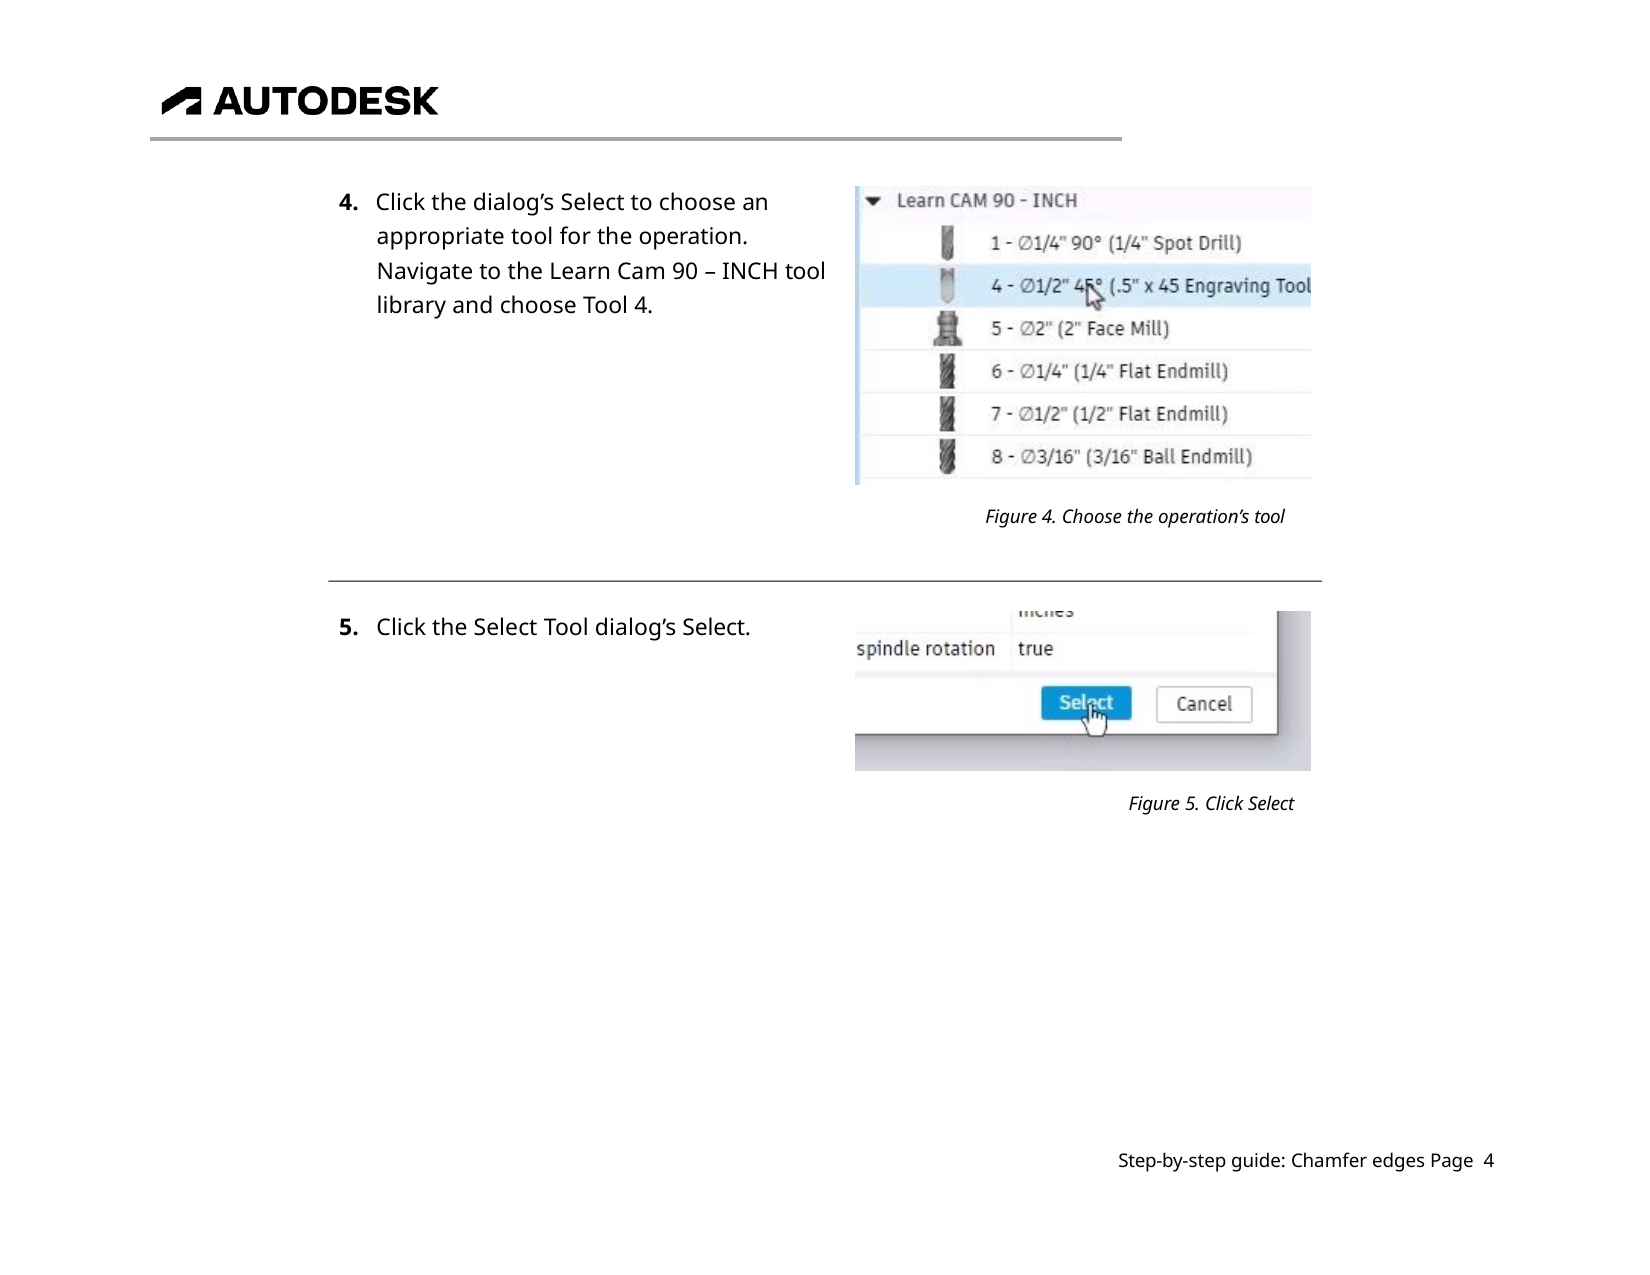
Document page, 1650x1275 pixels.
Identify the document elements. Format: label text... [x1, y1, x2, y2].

slide_number Step-by-step guide: Chamfer edges Page 3 [1116, 1145, 1509, 1275]
text_box Figure 4. Choose the operation’s tool [983, 502, 1313, 527]
picture [161, 86, 439, 115]
text_box 4. Click the dialog’s Select to choose an appropriate tool for the operation. Navigate to the Learn Cam 90 – INCH tool library and choose Tool 4. [337, 178, 832, 318]
picture [854, 186, 1311, 485]
text_box 5. Click the Select Tool dialog’s Select. [337, 610, 765, 641]
text_box Figure 5. Click Select [1126, 789, 1313, 814]
picture [854, 611, 1311, 771]
